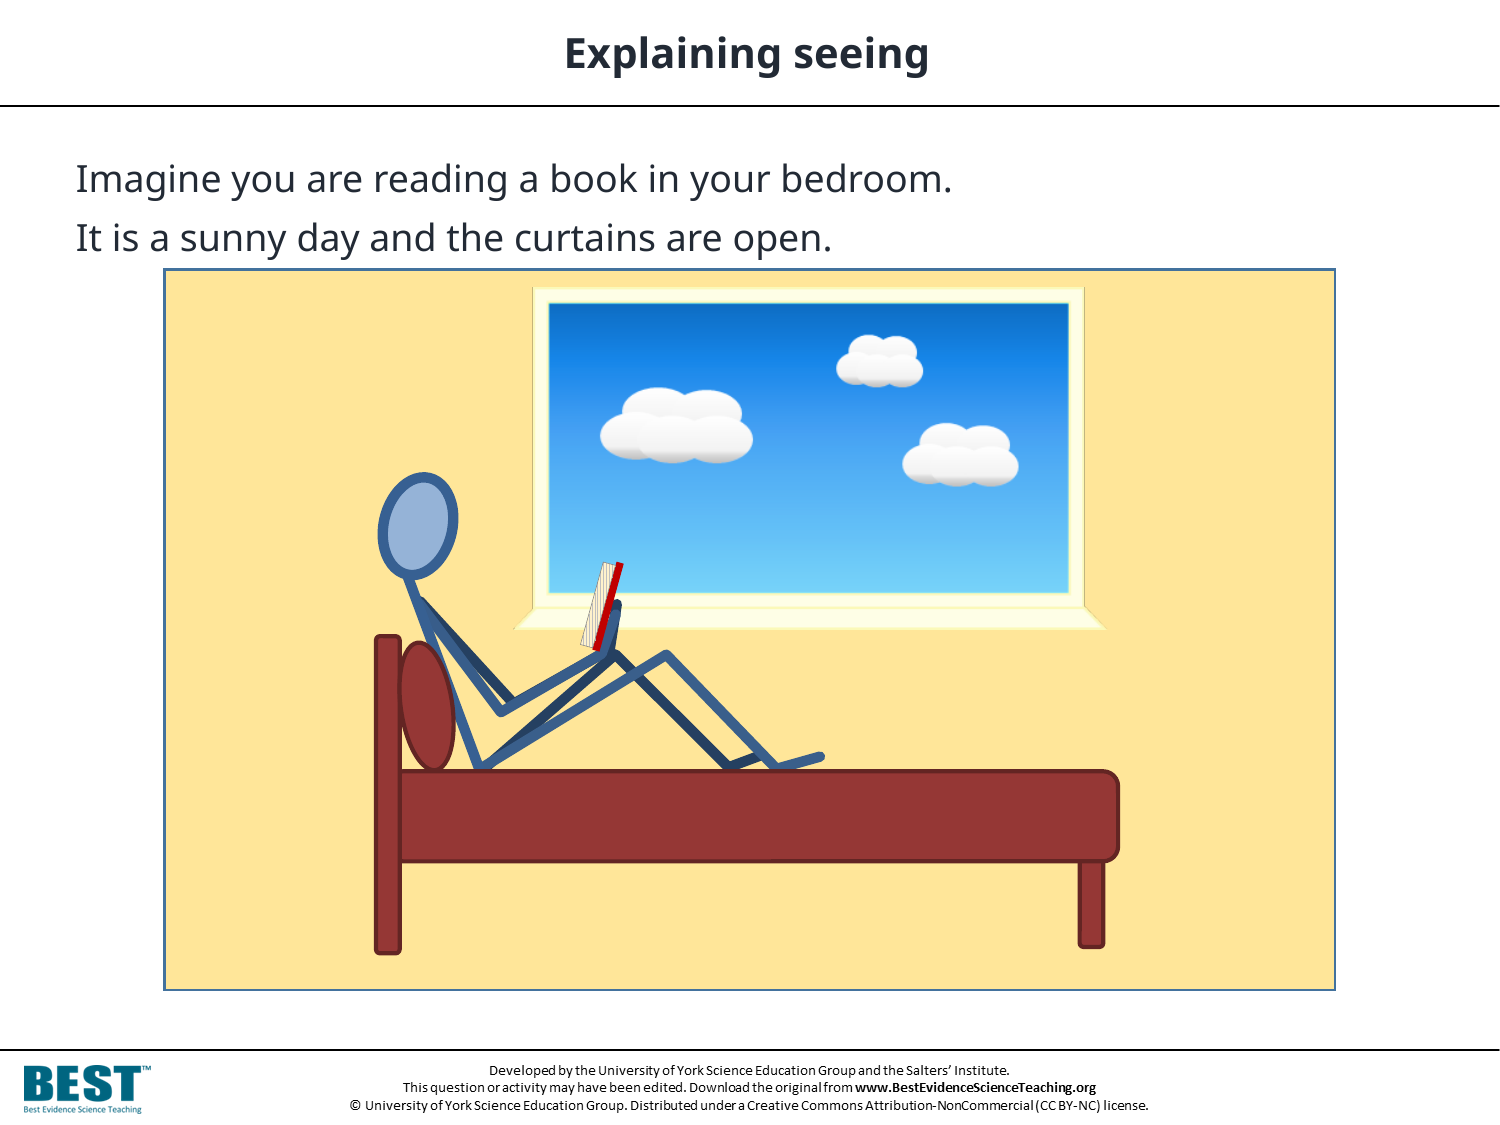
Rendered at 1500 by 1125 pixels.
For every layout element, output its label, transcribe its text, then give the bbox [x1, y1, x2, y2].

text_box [375, 287, 1119, 954]
picture [0, 105, 1500, 1125]
text_box Explaining seeing [23, 4, 1471, 99]
